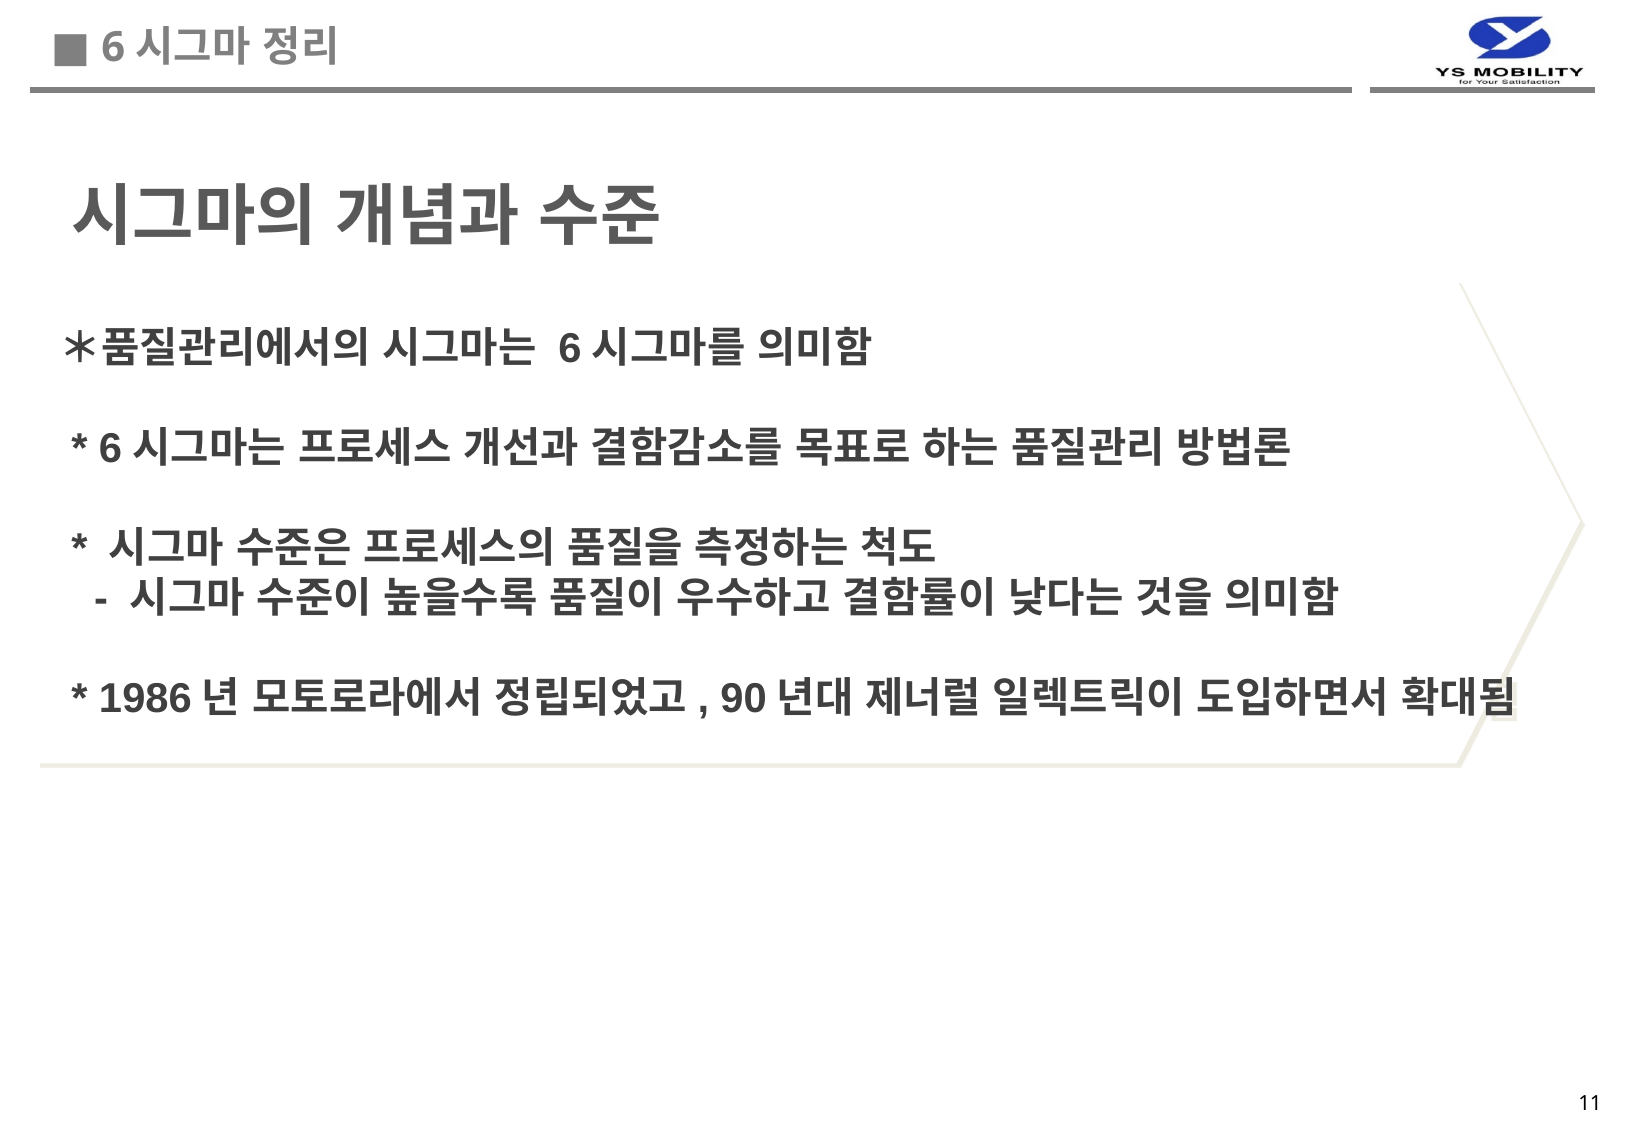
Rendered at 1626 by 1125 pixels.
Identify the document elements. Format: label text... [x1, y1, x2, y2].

text_box 시그마의 개념과 수준 [56, 165, 1569, 316]
text_box ■ 6시그마 정리 [36, 12, 1262, 78]
text_box ＊품질관리에서의 시그마는 6시그마를 의미함 * 6시그마는 프로세스 개선과 결함감소를 목표로 하는 품질관리 방법론 * 시그마 수준은 프로세스의 품질을 측정하는 척도 - 시그마 수준이 높을수록 품질이 우수하고 결함률이 낮다는 것을 의미함 * 1986년 모토로라에서 정립되었고, 90년대 제너럴 일렉트릭이 도입하면서 확대됨 [36, 278, 1581, 764]
picture [1414, 14, 1586, 87]
